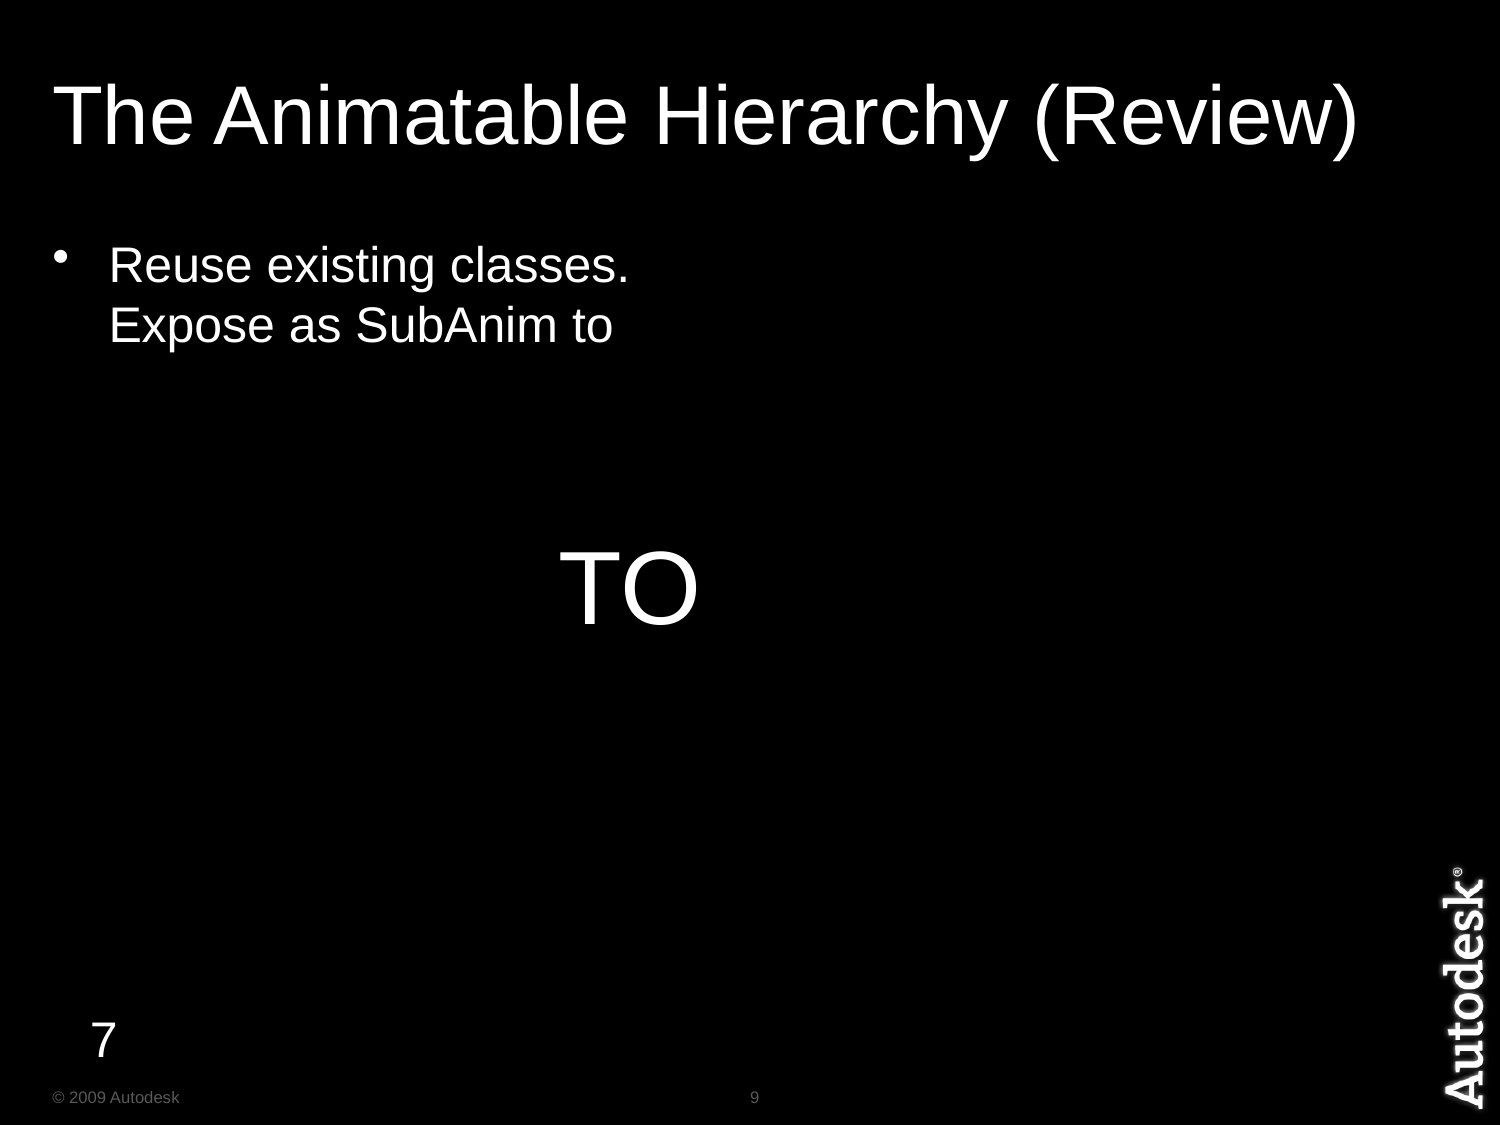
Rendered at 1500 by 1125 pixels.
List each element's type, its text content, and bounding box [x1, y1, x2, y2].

title The Animatable Hierarchy (Review) [52, 22, 1401, 211]
list Reuse existing classes. Expose as SubAnim to TO [52, 231, 1401, 1073]
text_box 7 [75, 999, 127, 1075]
picture [1402, 0, 1500, 1125]
